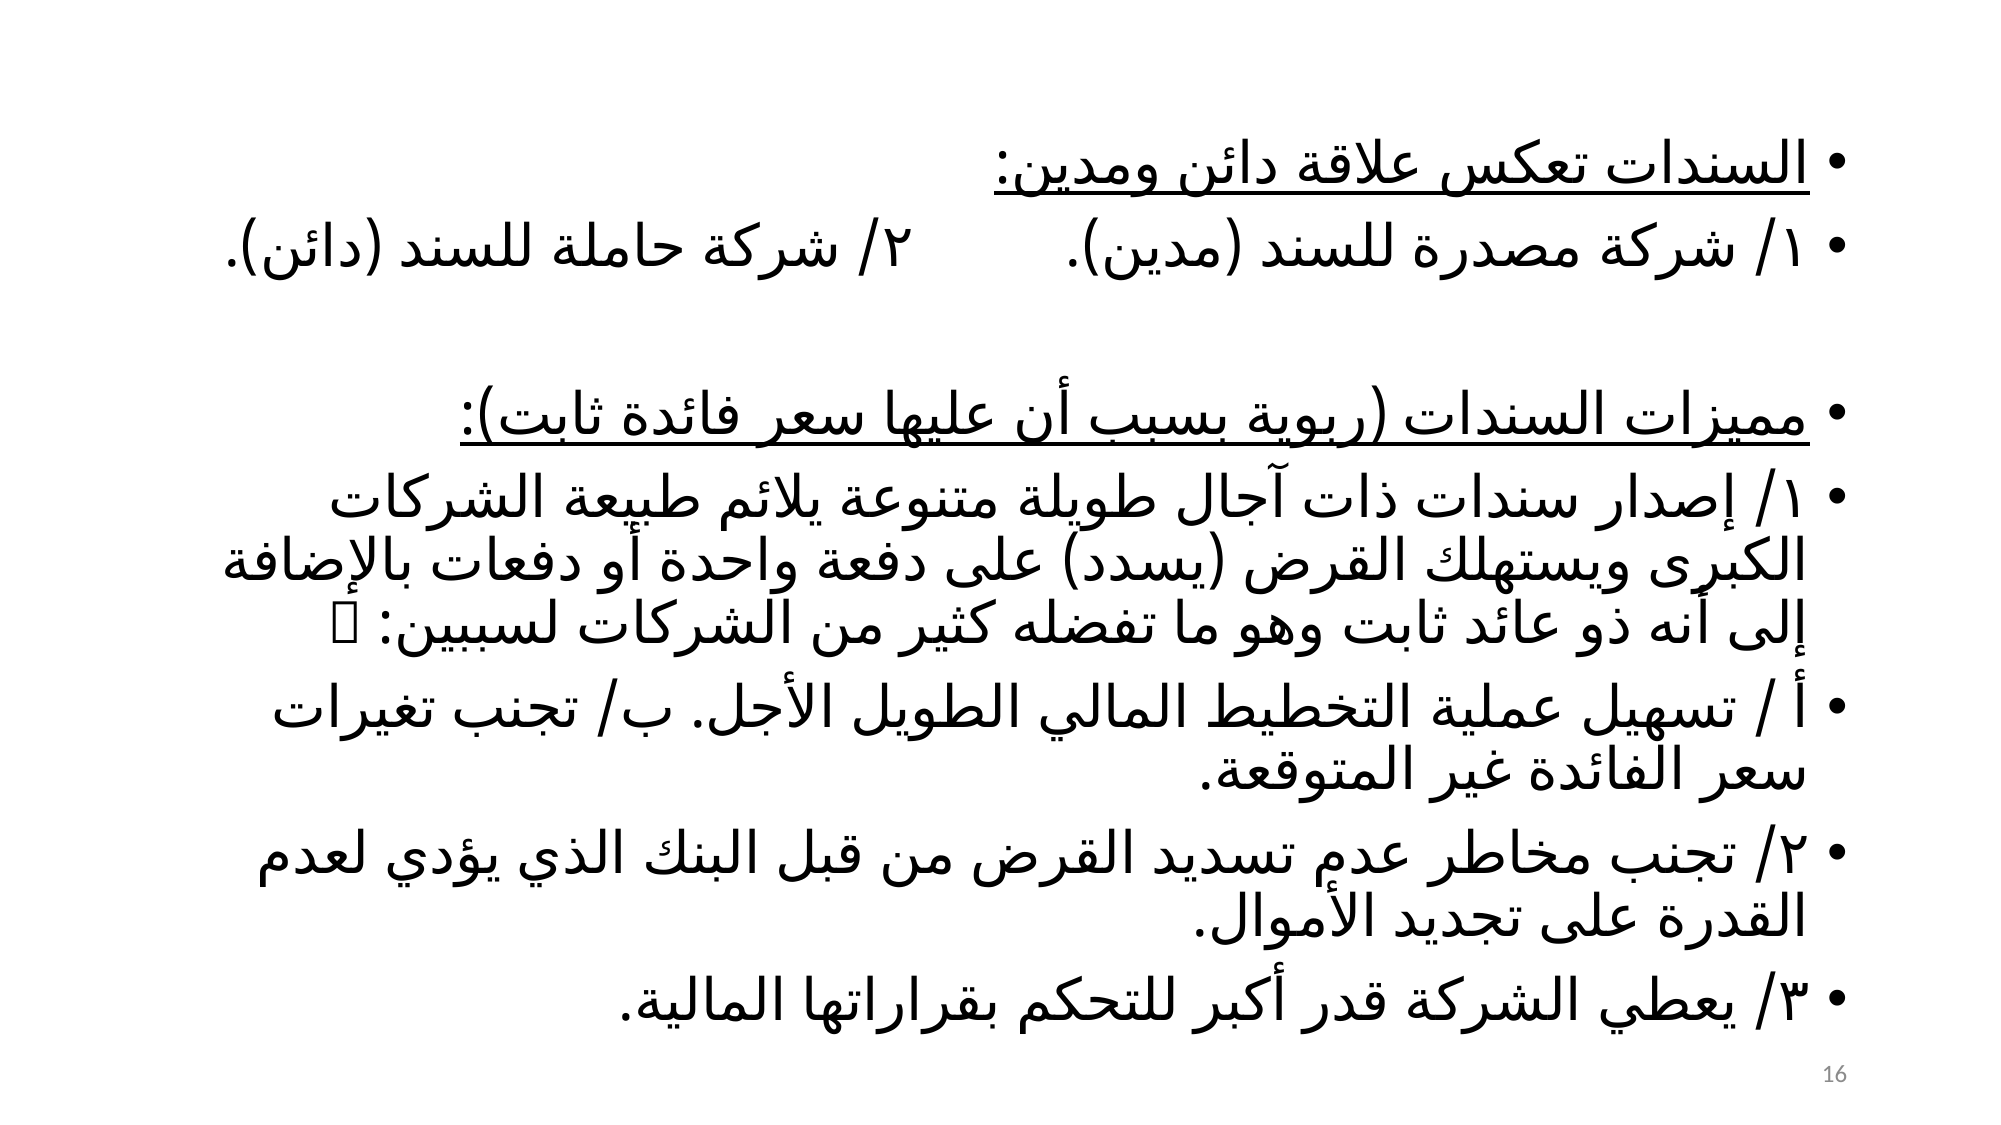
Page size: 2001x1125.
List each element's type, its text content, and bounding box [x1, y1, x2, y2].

list السندات تعكس علاقة دائن ومدين: ١/ شركة مصدرة للسند (مدين). ٢/ شركة حاملة للسند (دائن). مميزات السندات (ربوية بسبب أن عليها سعر فائدة ثابت): ١/ إصدار سندات ذات آجال طويلة متنوعة يلائم طبيعة الشركات الكبرى ويستهلك القرض (يسدد) على دفعة واحدة أو دفعات بالإضافة إلى أنه ذو عائد ثابت وهو ما تفضله كثير من الشركات لسببين:  أ / تسهيل عملية التخطيط المالي الطويل الأجل. ب/ تجنب تغيرات سعر الفائدة غير المتوقعة. ٢/ تجنب مخاطر عدم تسديد القرض من قبل البنك الذي يؤدي لعدم القدرة على تجديد الأموال. ٣/ يعطي الشركة قدر أكبر للتحكم بقراراتها المالية. [137, 34, 1863, 1083]
slide_number 16 [1412, 1042, 1863, 1103]
